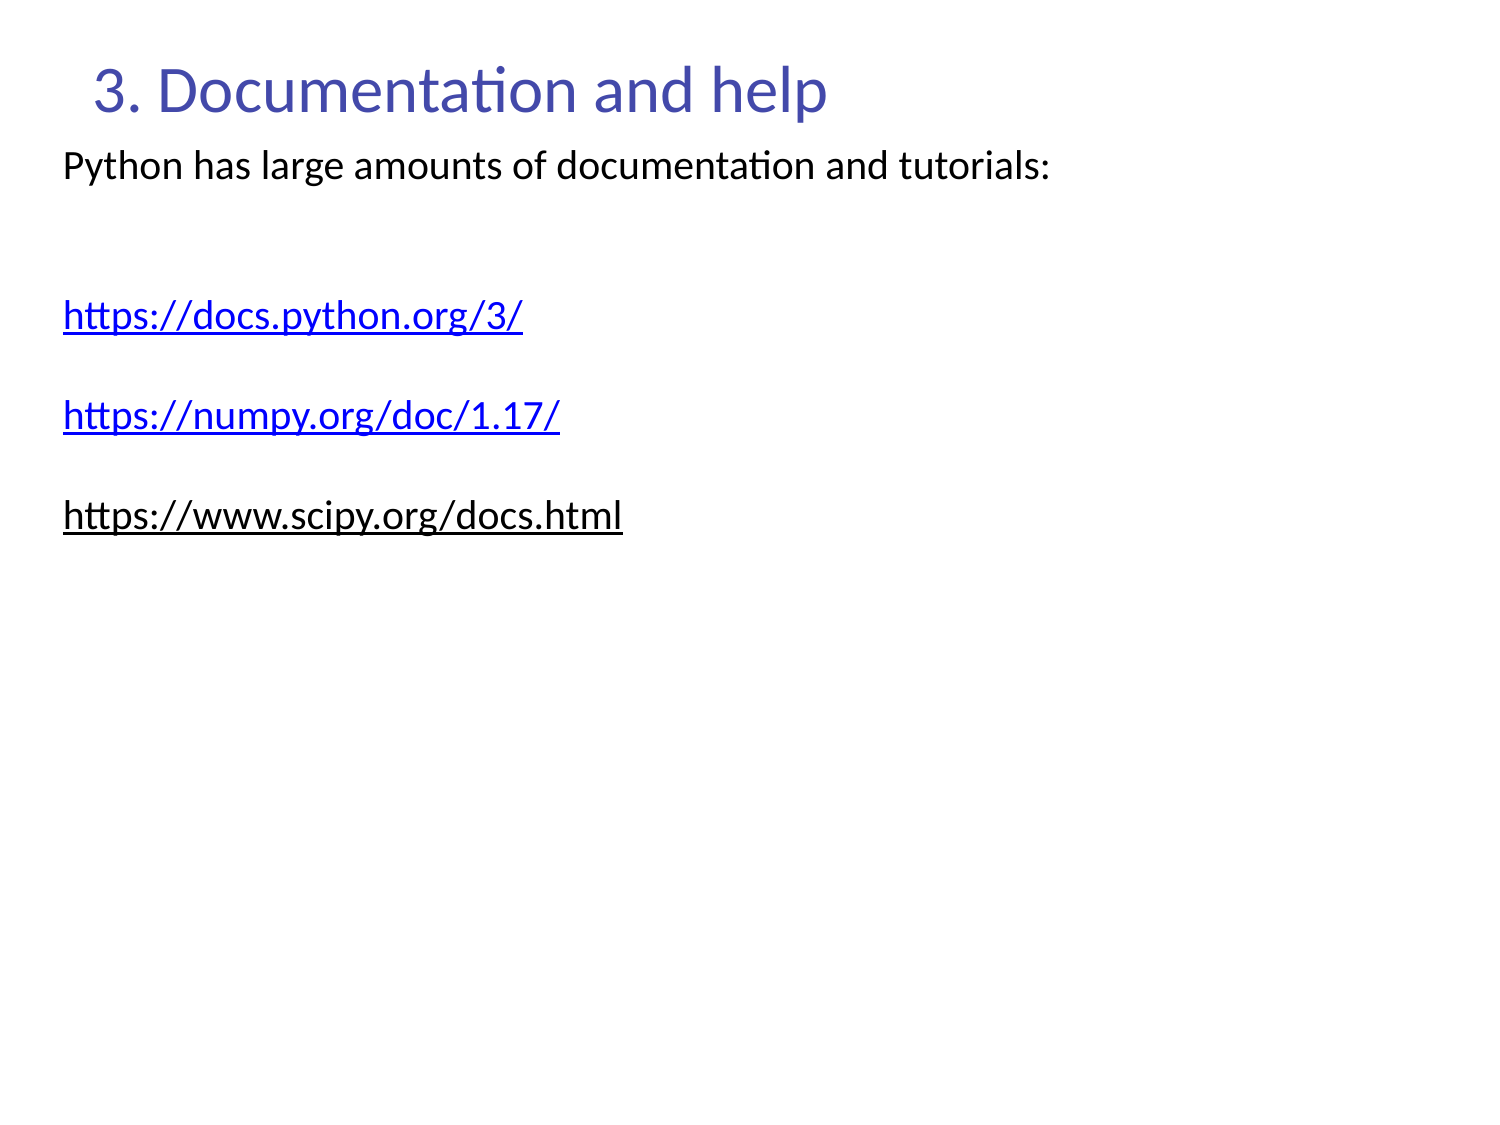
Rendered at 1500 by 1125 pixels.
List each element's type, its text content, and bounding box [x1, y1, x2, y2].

text_box Python has large amounts of documentation and tutorials: https://docs.python.org/3/ https://numpy.org/doc/1.17/ https://www.scipy.org/docs.html [54, 129, 1061, 546]
text_box 3. Documentation and help [84, 37, 838, 134]
